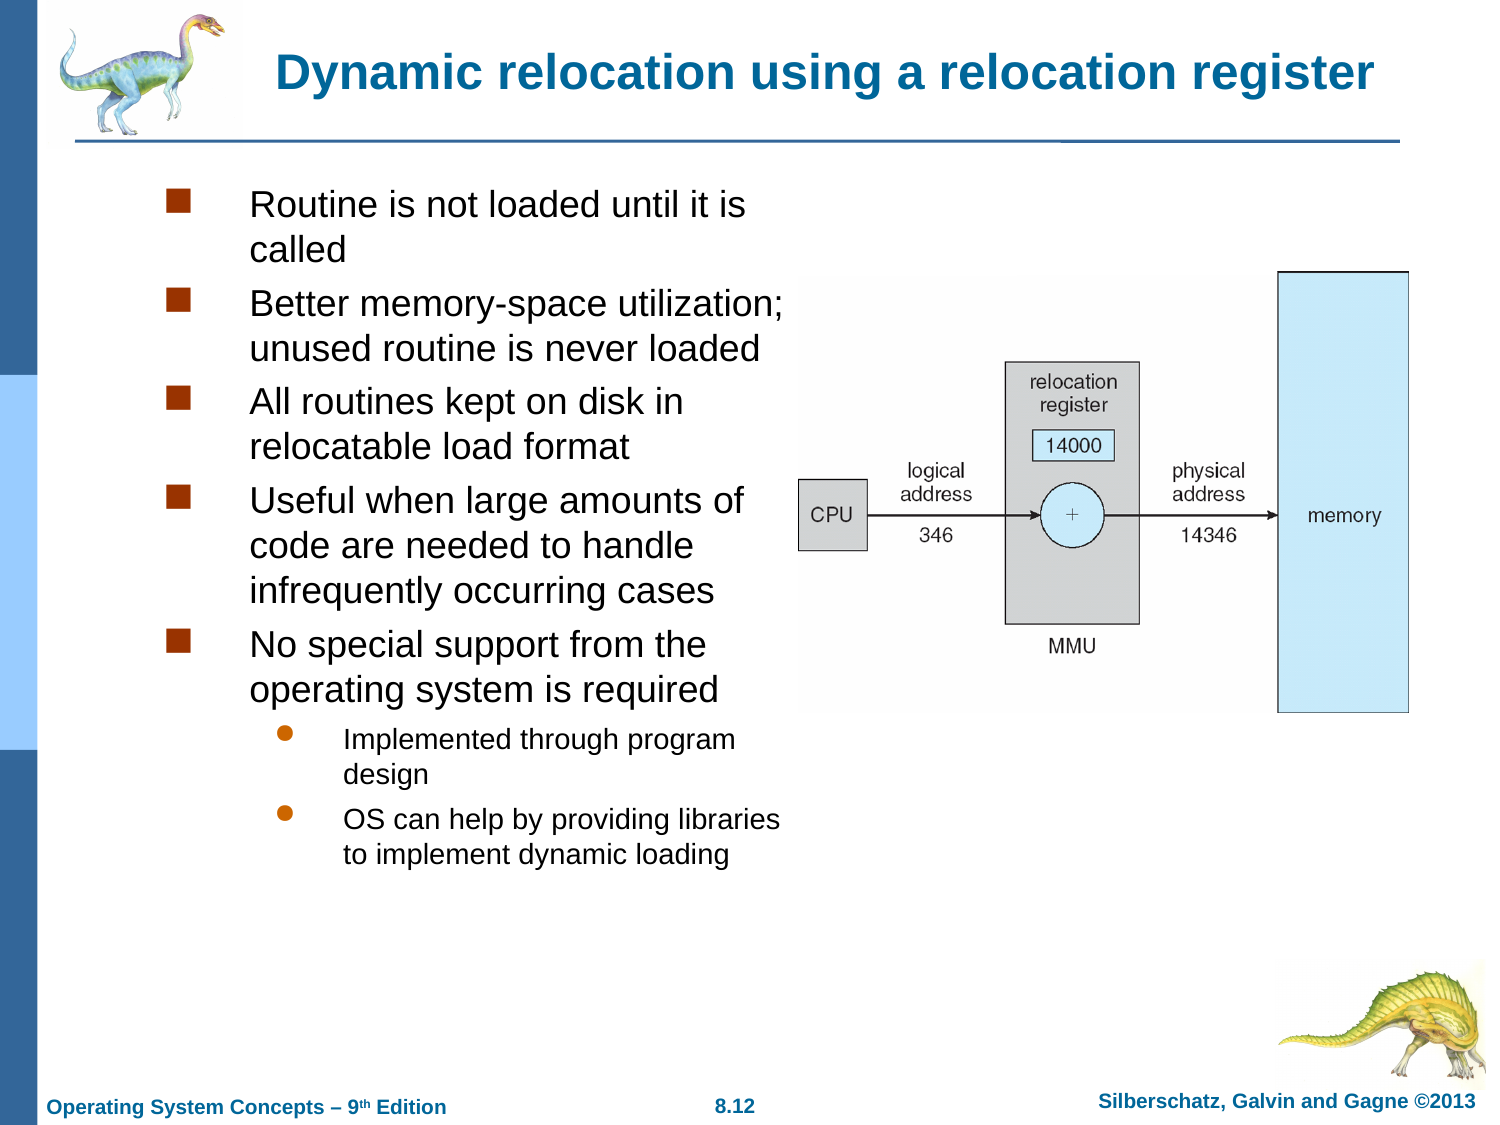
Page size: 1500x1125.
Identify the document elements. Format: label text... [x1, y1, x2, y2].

picture [46, 0, 243, 149]
picture [1275, 959, 1486, 1090]
text_box Routine is not loaded until it is called Better memory-space utilization; unused routine is never loaded All routines kept on disk in relocatable load format Useful when large amounts of code are needed to handle infrequently occurring cases No special support from the operating system is required Implemented through program design OS can help by providing libraries to implement dynamic loading [158, 174, 802, 1030]
title Dynamic relocation using a relocation register [150, 12, 1500, 107]
picture [798, 271, 1409, 713]
